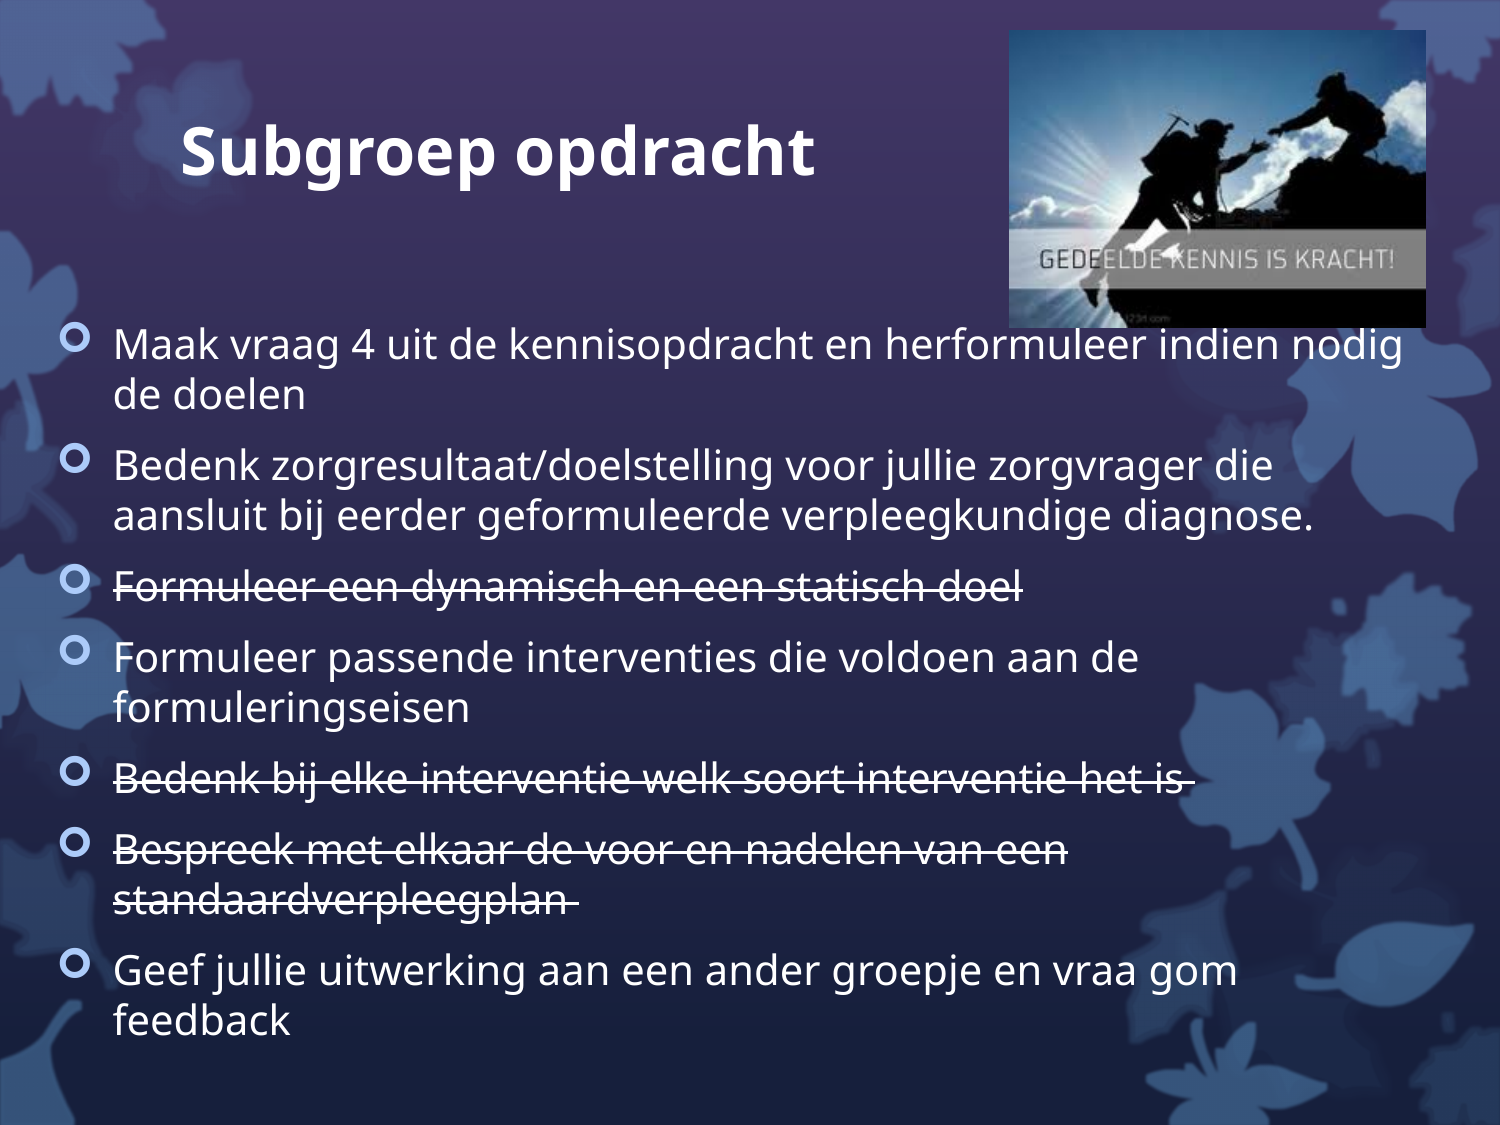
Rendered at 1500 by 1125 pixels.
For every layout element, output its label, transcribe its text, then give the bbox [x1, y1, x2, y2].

list Maak vraag 4 uit de kennisopdracht en herformuleer indien nodig de doelen Bedenk zorgresultaat/doelstelling voor jullie zorgvrager die aansluit bij eerder geformuleerde verpleegkundige diagnose. Formuleer een dynamisch en een statisch doel Formuleer passende interventies die voldoen aan de formuleringseisen Bedenk bij elke interventie welk soort interventie het is Bespreek met elkaar de voor en nadelen van een standaardverpleegplan Geef jullie uitwerking aan een ander groepje en vraa gom feedback [41, 255, 1424, 1106]
title Subgroep opdracht [165, 54, 1003, 244]
picture [1009, 30, 1426, 329]
